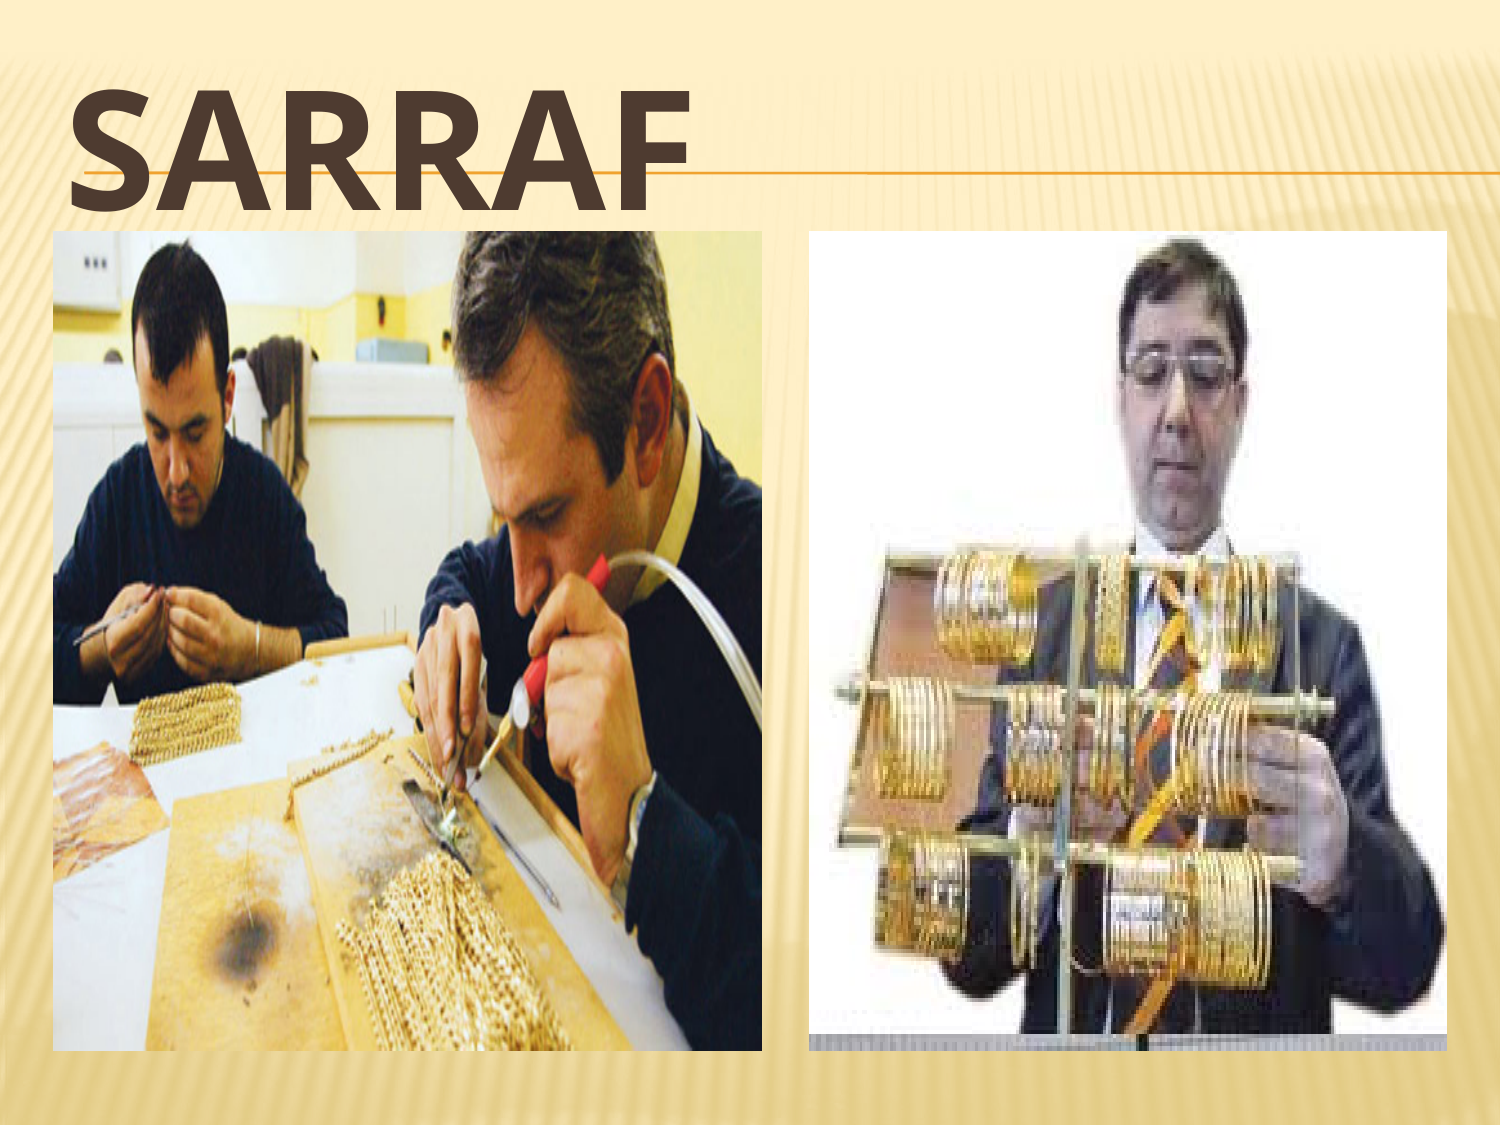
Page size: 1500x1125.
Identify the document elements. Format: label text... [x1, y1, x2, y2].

picture [52, 231, 763, 1051]
picture [808, 231, 1448, 1051]
title SARRAF [50, 75, 1475, 213]
